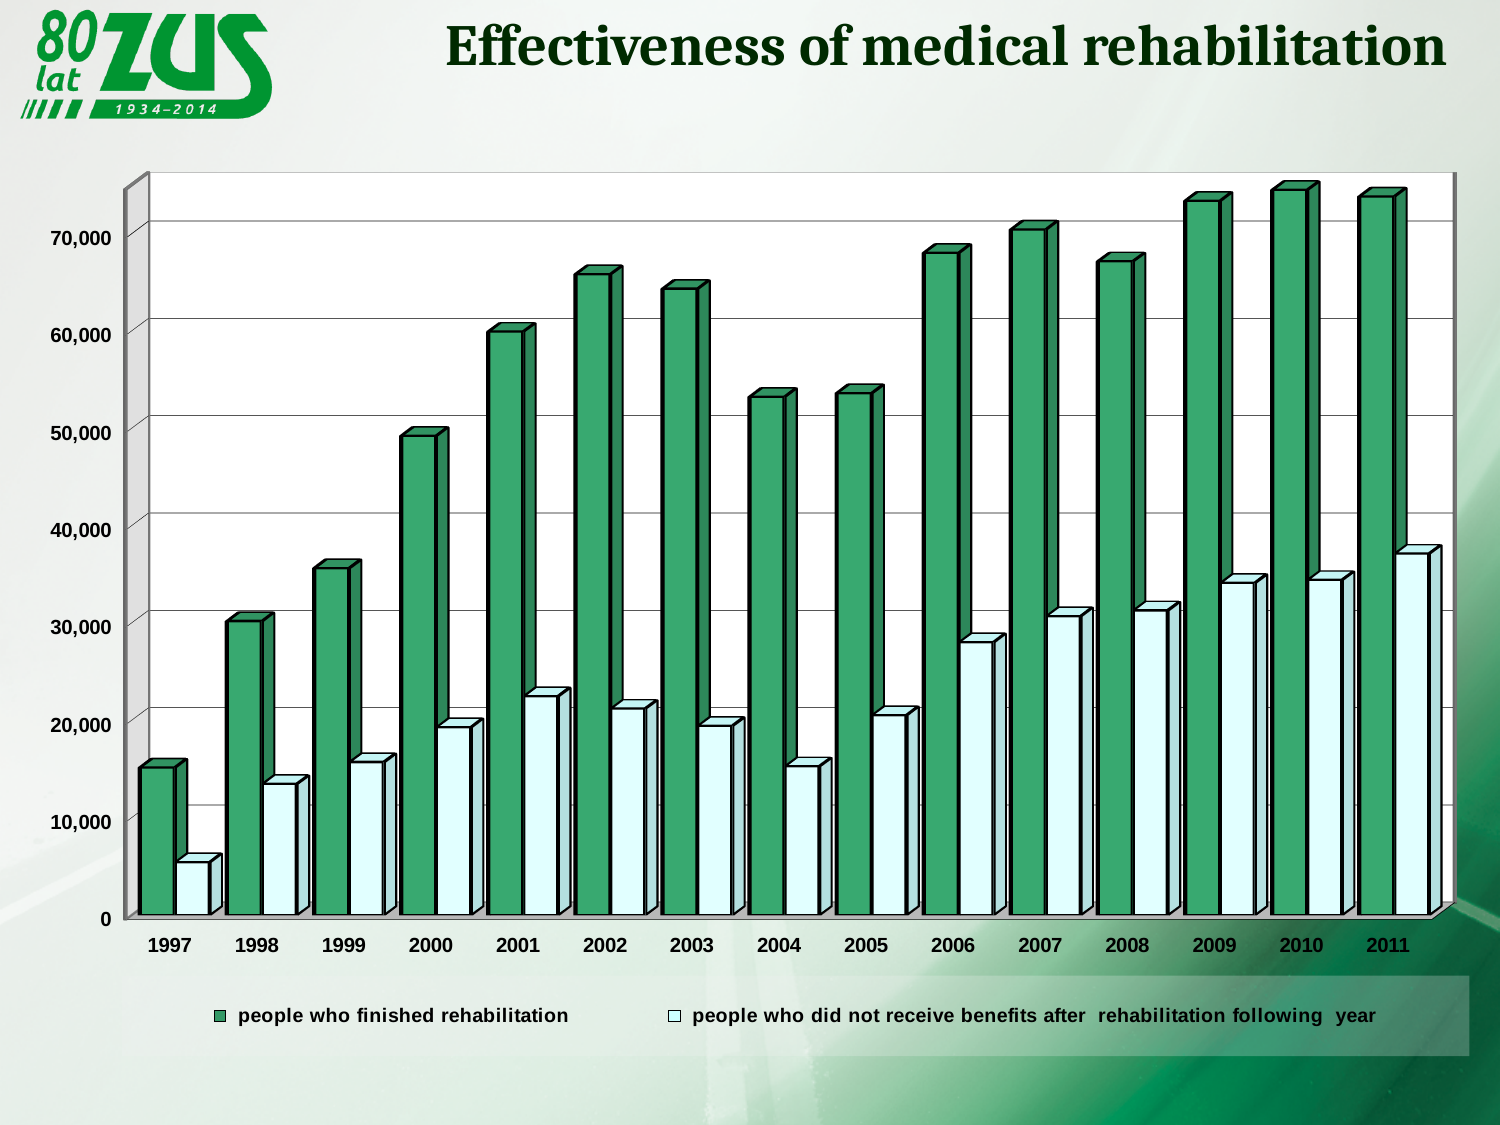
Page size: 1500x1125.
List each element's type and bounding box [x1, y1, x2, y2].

picture [0, 0, 1500, 1125]
chart [27, 134, 1473, 1102]
